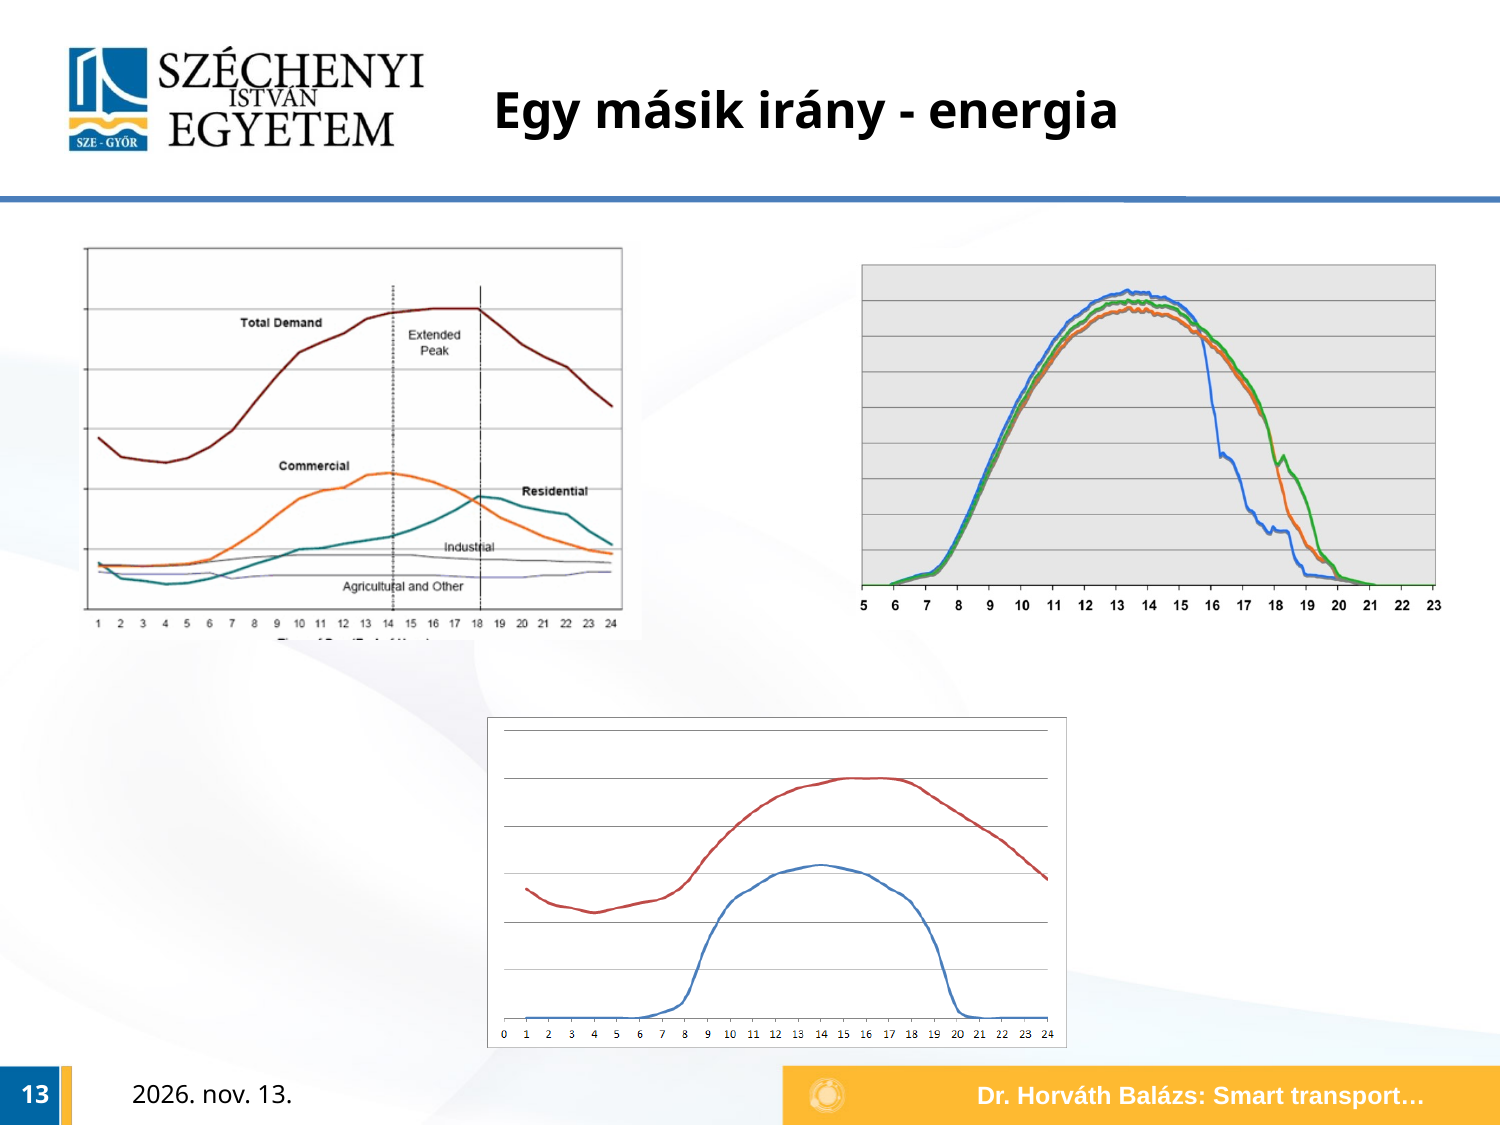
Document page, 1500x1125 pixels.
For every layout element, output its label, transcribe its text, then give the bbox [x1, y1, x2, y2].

slide_number 2014. szeptember 10. [117, 1065, 550, 1125]
footer Dr. Horváth Balázs: Smart transport… [878, 1065, 1442, 1125]
title Egy másik irány - energia [478, 45, 1425, 173]
slide_number 13 [0, 1065, 71, 1125]
picture [0, 0, 1500, 196]
picture [0, 203, 1500, 1125]
